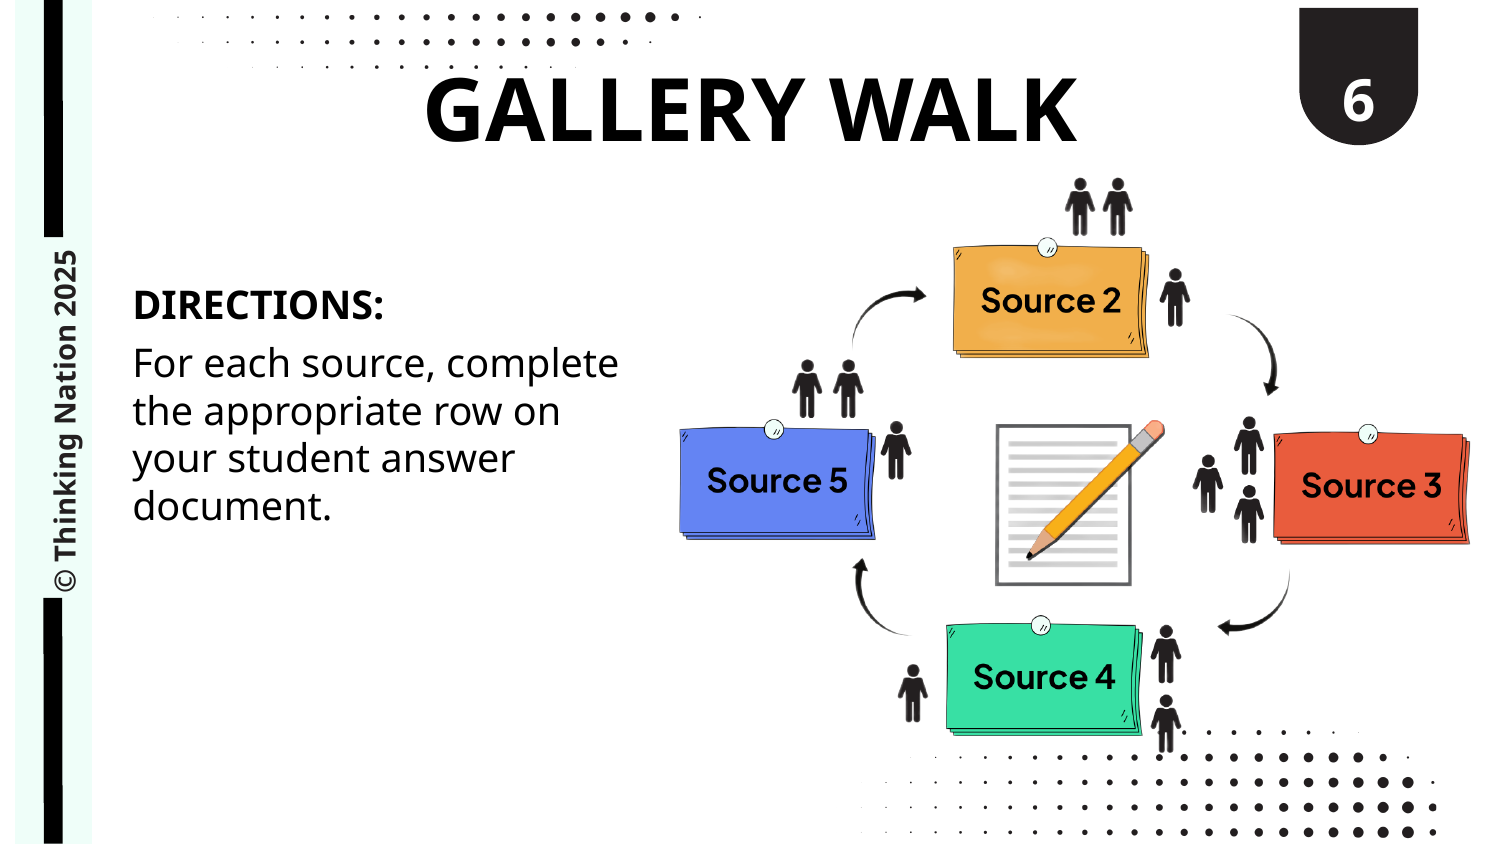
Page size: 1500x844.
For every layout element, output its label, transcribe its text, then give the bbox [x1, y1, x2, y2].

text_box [14, 0, 93, 844]
text_box [128, 0, 729, 69]
picture [637, 109, 1500, 782]
text_box GALLERY WALK [97, 53, 1289, 159]
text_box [1294, 0, 1423, 107]
text_box [836, 791, 1437, 844]
text_box DIRECTIONS: For each source, complete the appropriate row on your student answer document. [132, 280, 632, 594]
